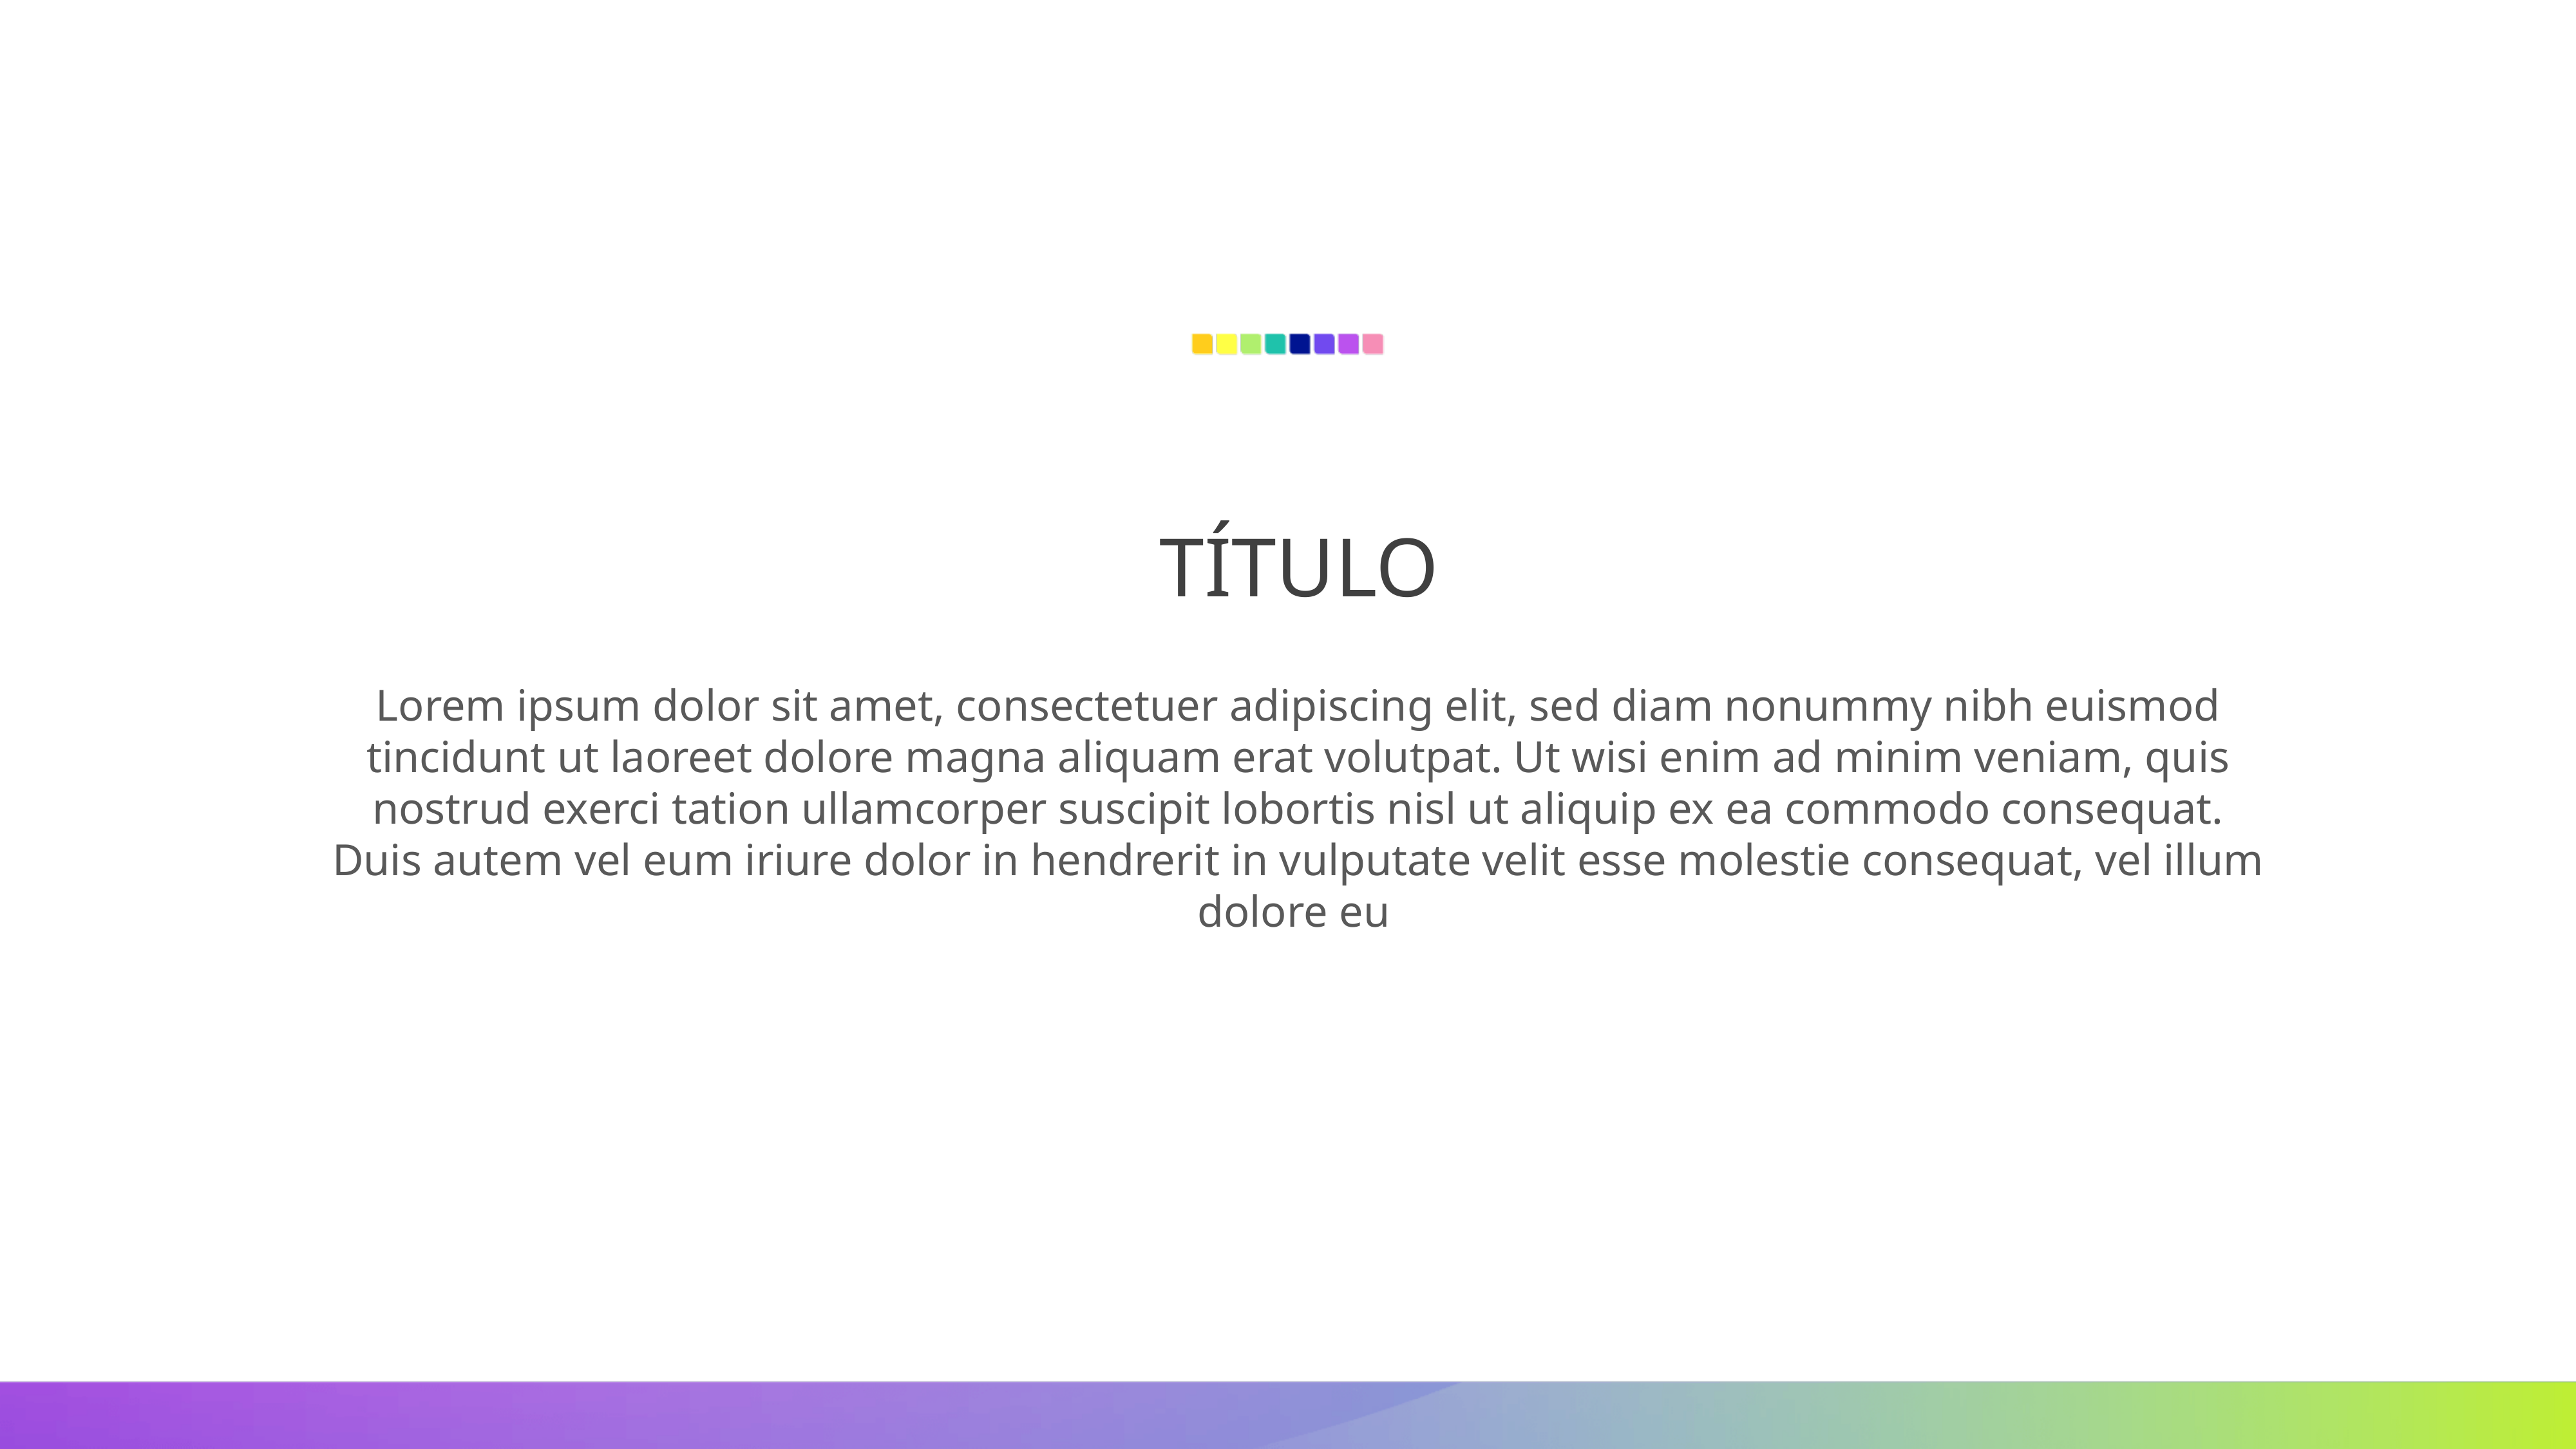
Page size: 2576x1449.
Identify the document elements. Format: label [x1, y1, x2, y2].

picture [0, 334, 2576, 1449]
